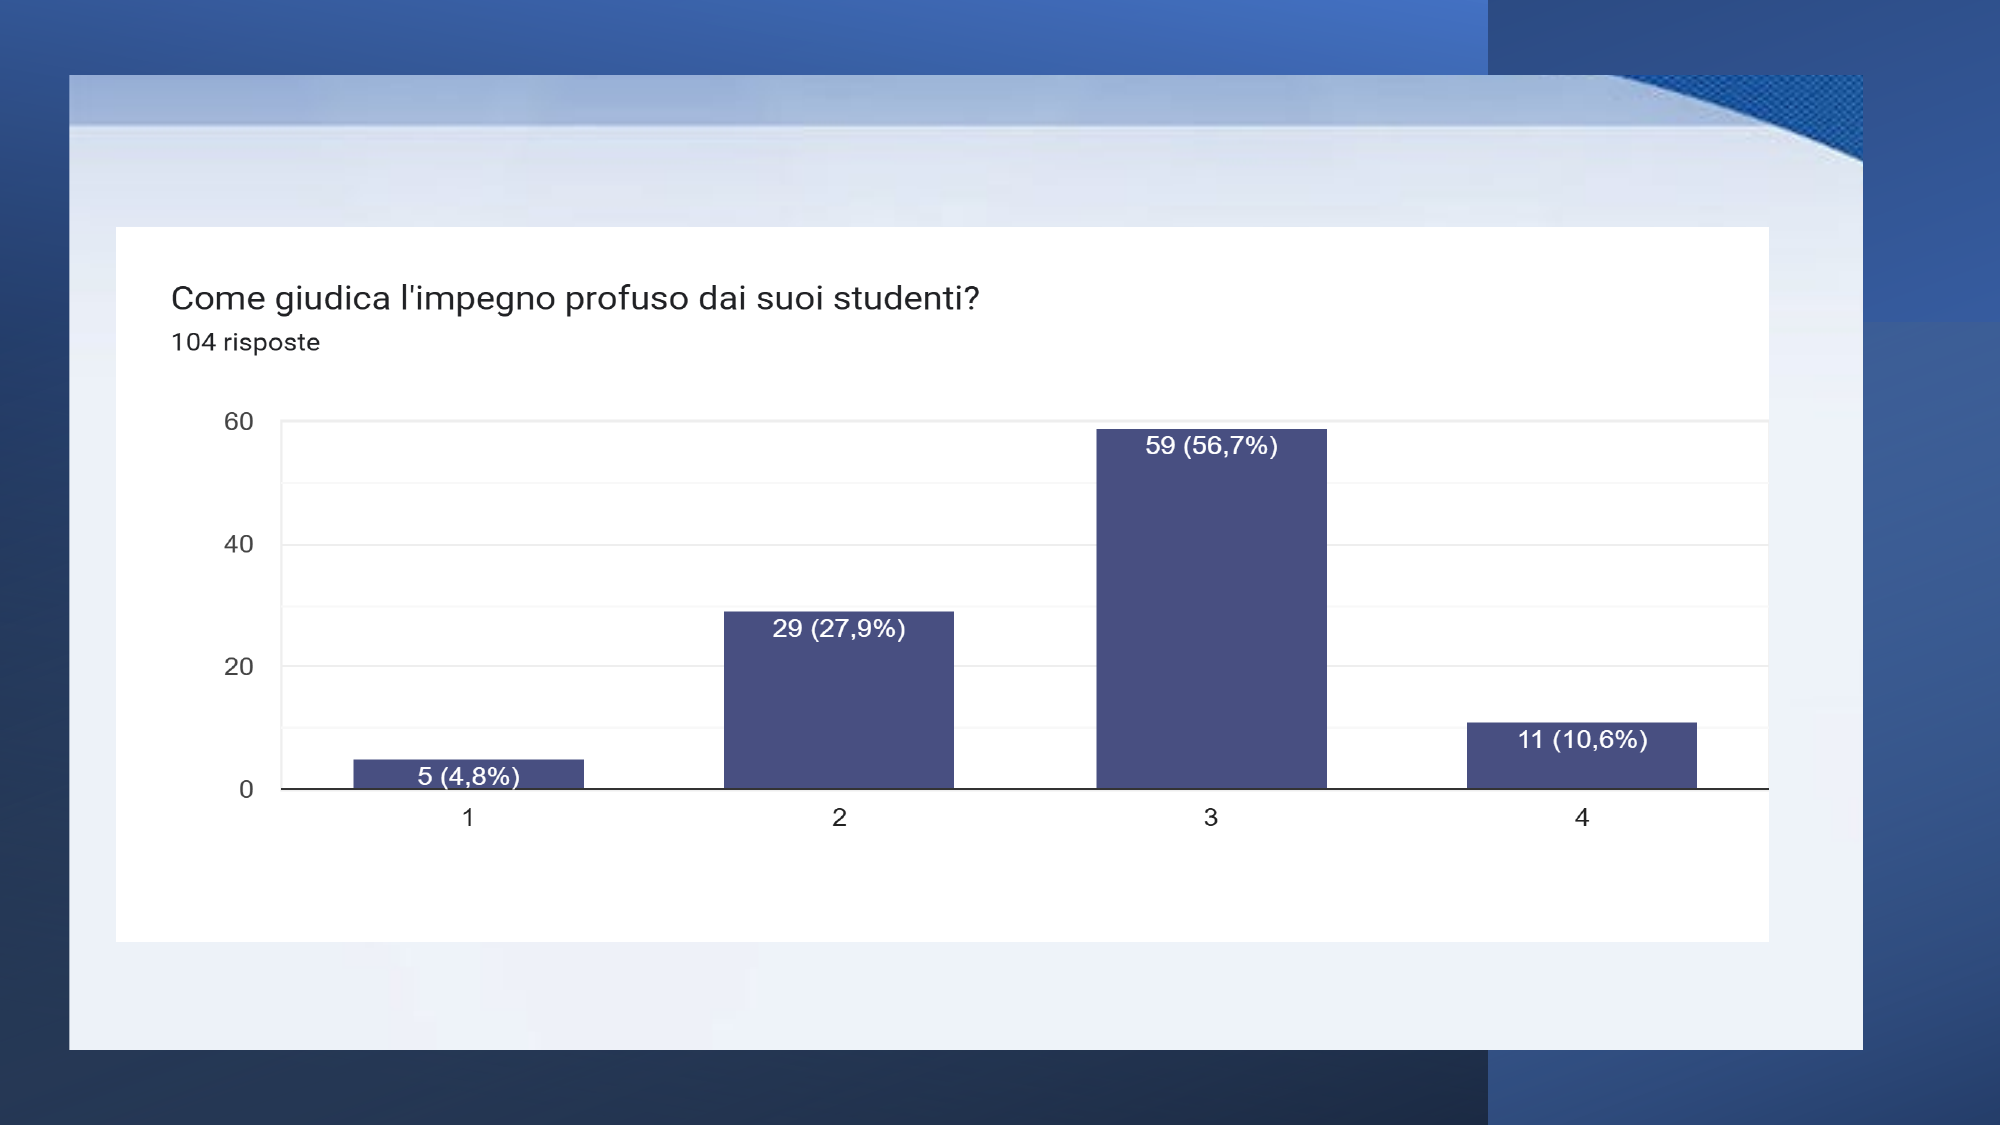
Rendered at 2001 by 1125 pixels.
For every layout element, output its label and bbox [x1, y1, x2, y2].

text_box [1489, 0, 2000, 321]
picture [69, 75, 1863, 1050]
text_box [0, 0, 1489, 321]
text_box [0, 321, 2000, 1125]
